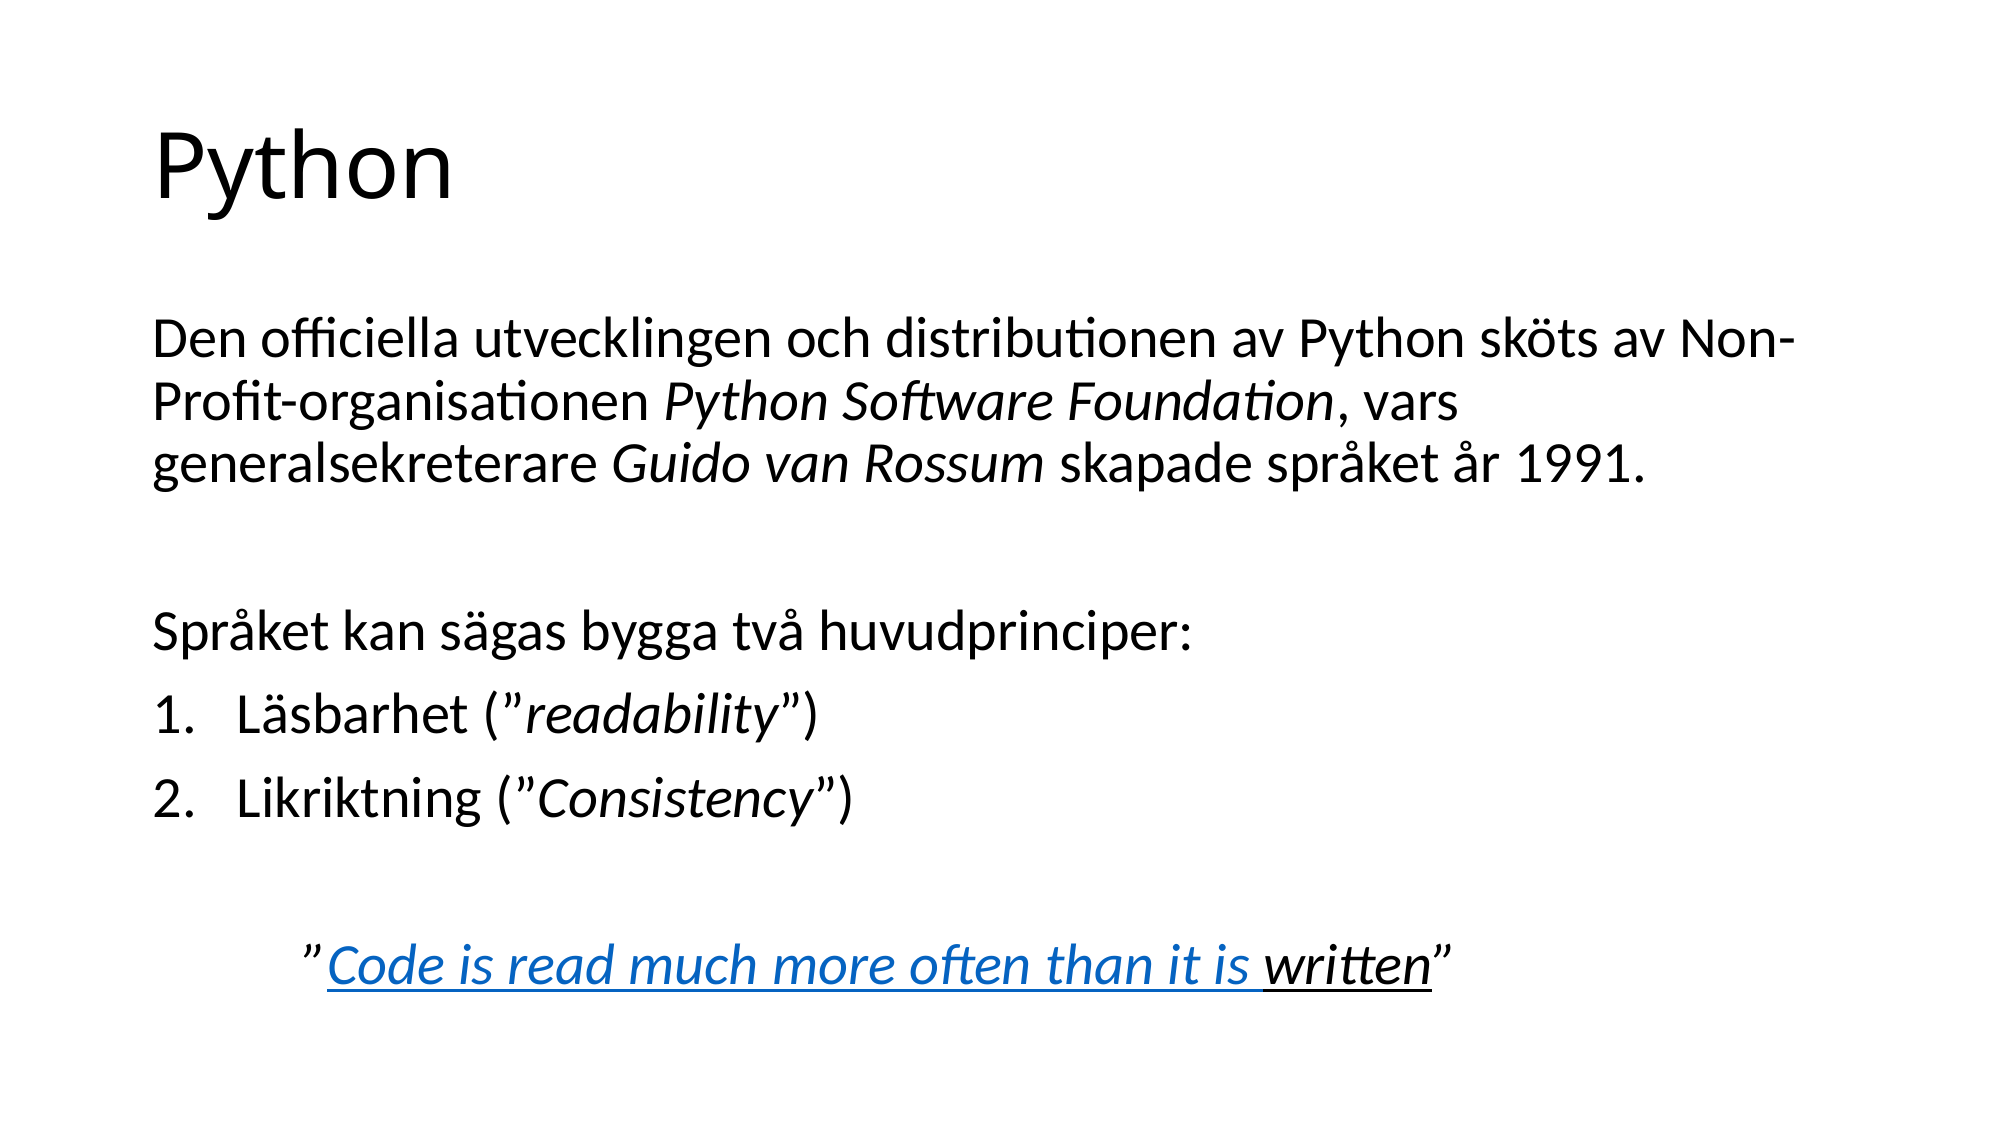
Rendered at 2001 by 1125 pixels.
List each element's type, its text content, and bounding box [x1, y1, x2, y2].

title Python [137, 59, 1863, 278]
list Den officiella utvecklingen och distributionen av Python sköts av Non-Profit-organisationen Python Software Foundation, vars generalsekreterare Guido van Rossum skapade språket år 1991. Språket kan sägas bygga två huvudprinciper: Läsbarhet (”readability”) Likriktning (”Consistency”) ”Code is read much more often than it is written” [137, 299, 1863, 1014]
